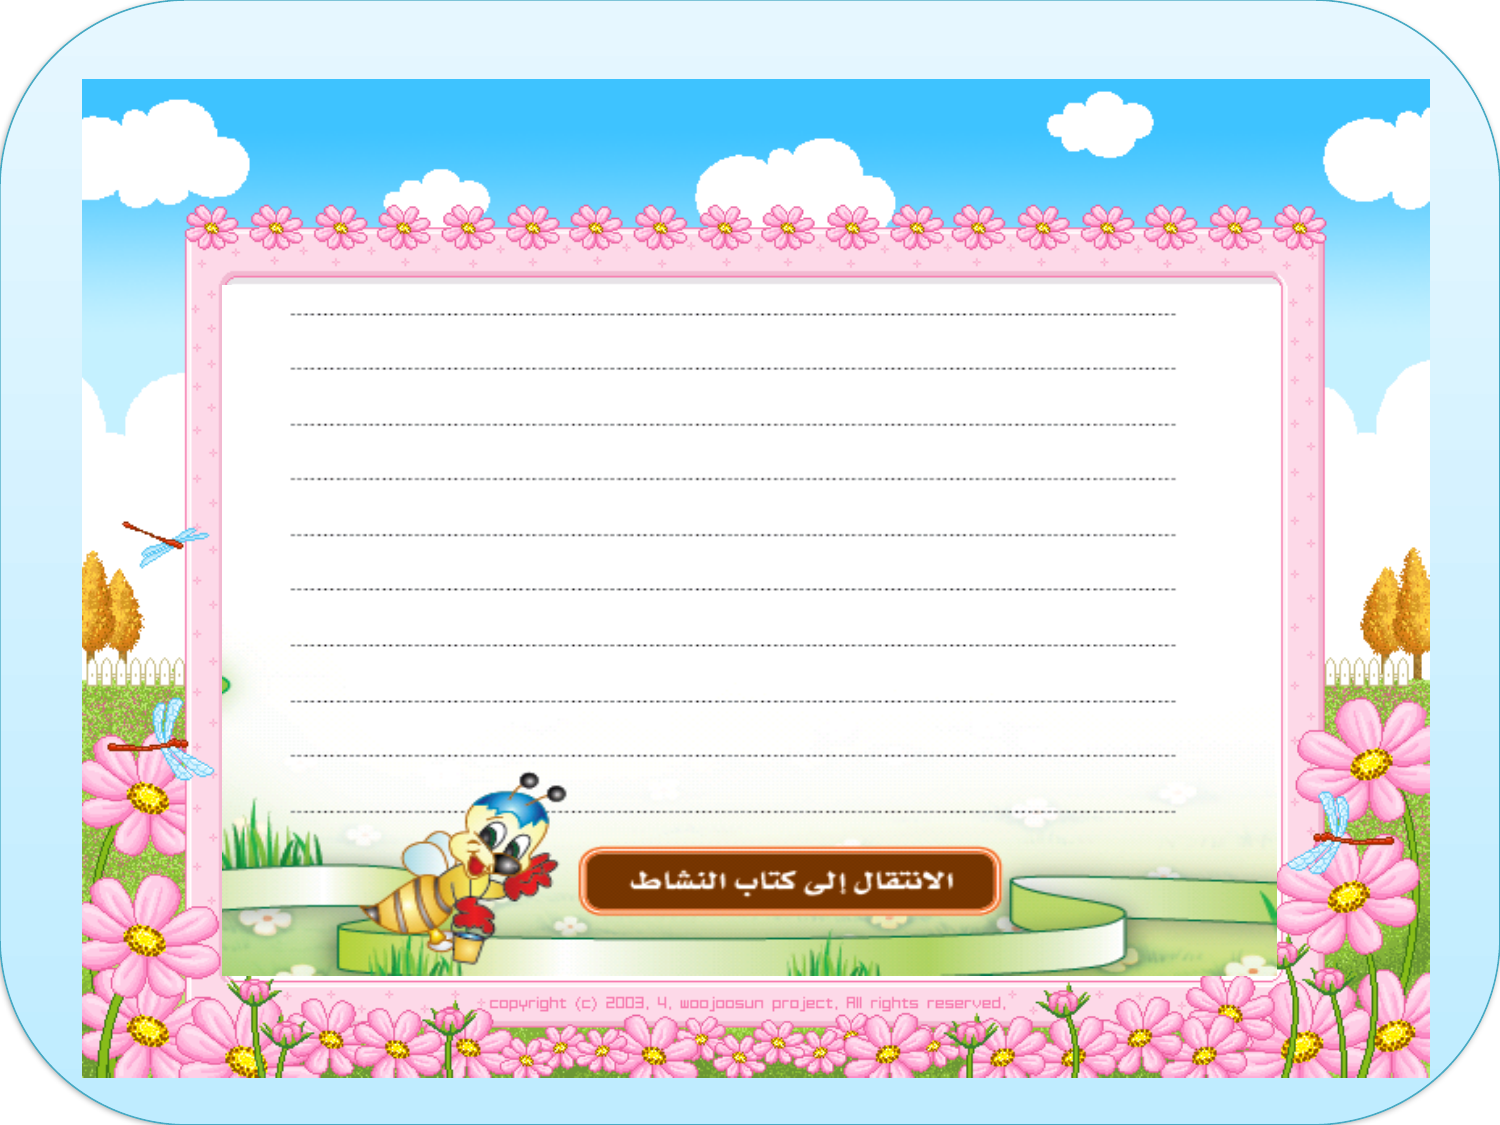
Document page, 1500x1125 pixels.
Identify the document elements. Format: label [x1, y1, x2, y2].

text_box [0, 0, 1500, 1125]
picture [81, 79, 1430, 1079]
